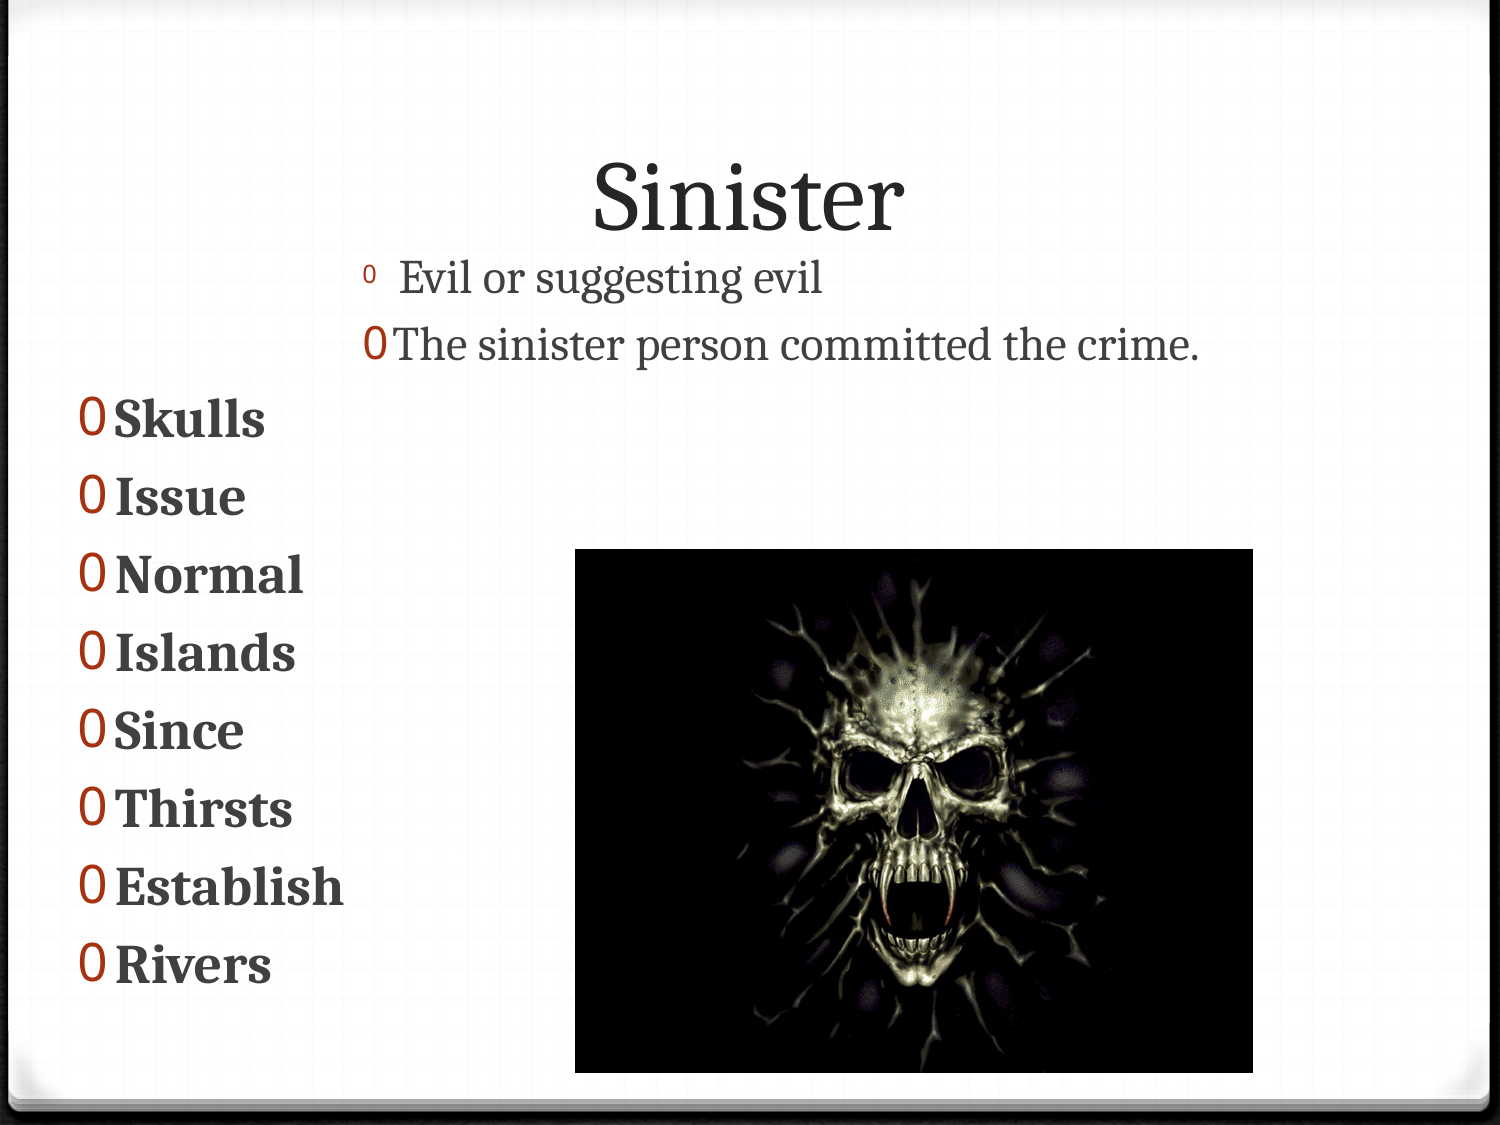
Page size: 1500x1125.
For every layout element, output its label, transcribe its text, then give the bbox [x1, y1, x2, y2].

picture [0, 0, 1500, 1125]
list Evil or suggesting evil The sinister person committed the crime. Skulls Issue Normal Islands Since Thirsts Establish Rivers [62, 237, 1323, 1013]
title Sinister [90, 71, 1410, 309]
